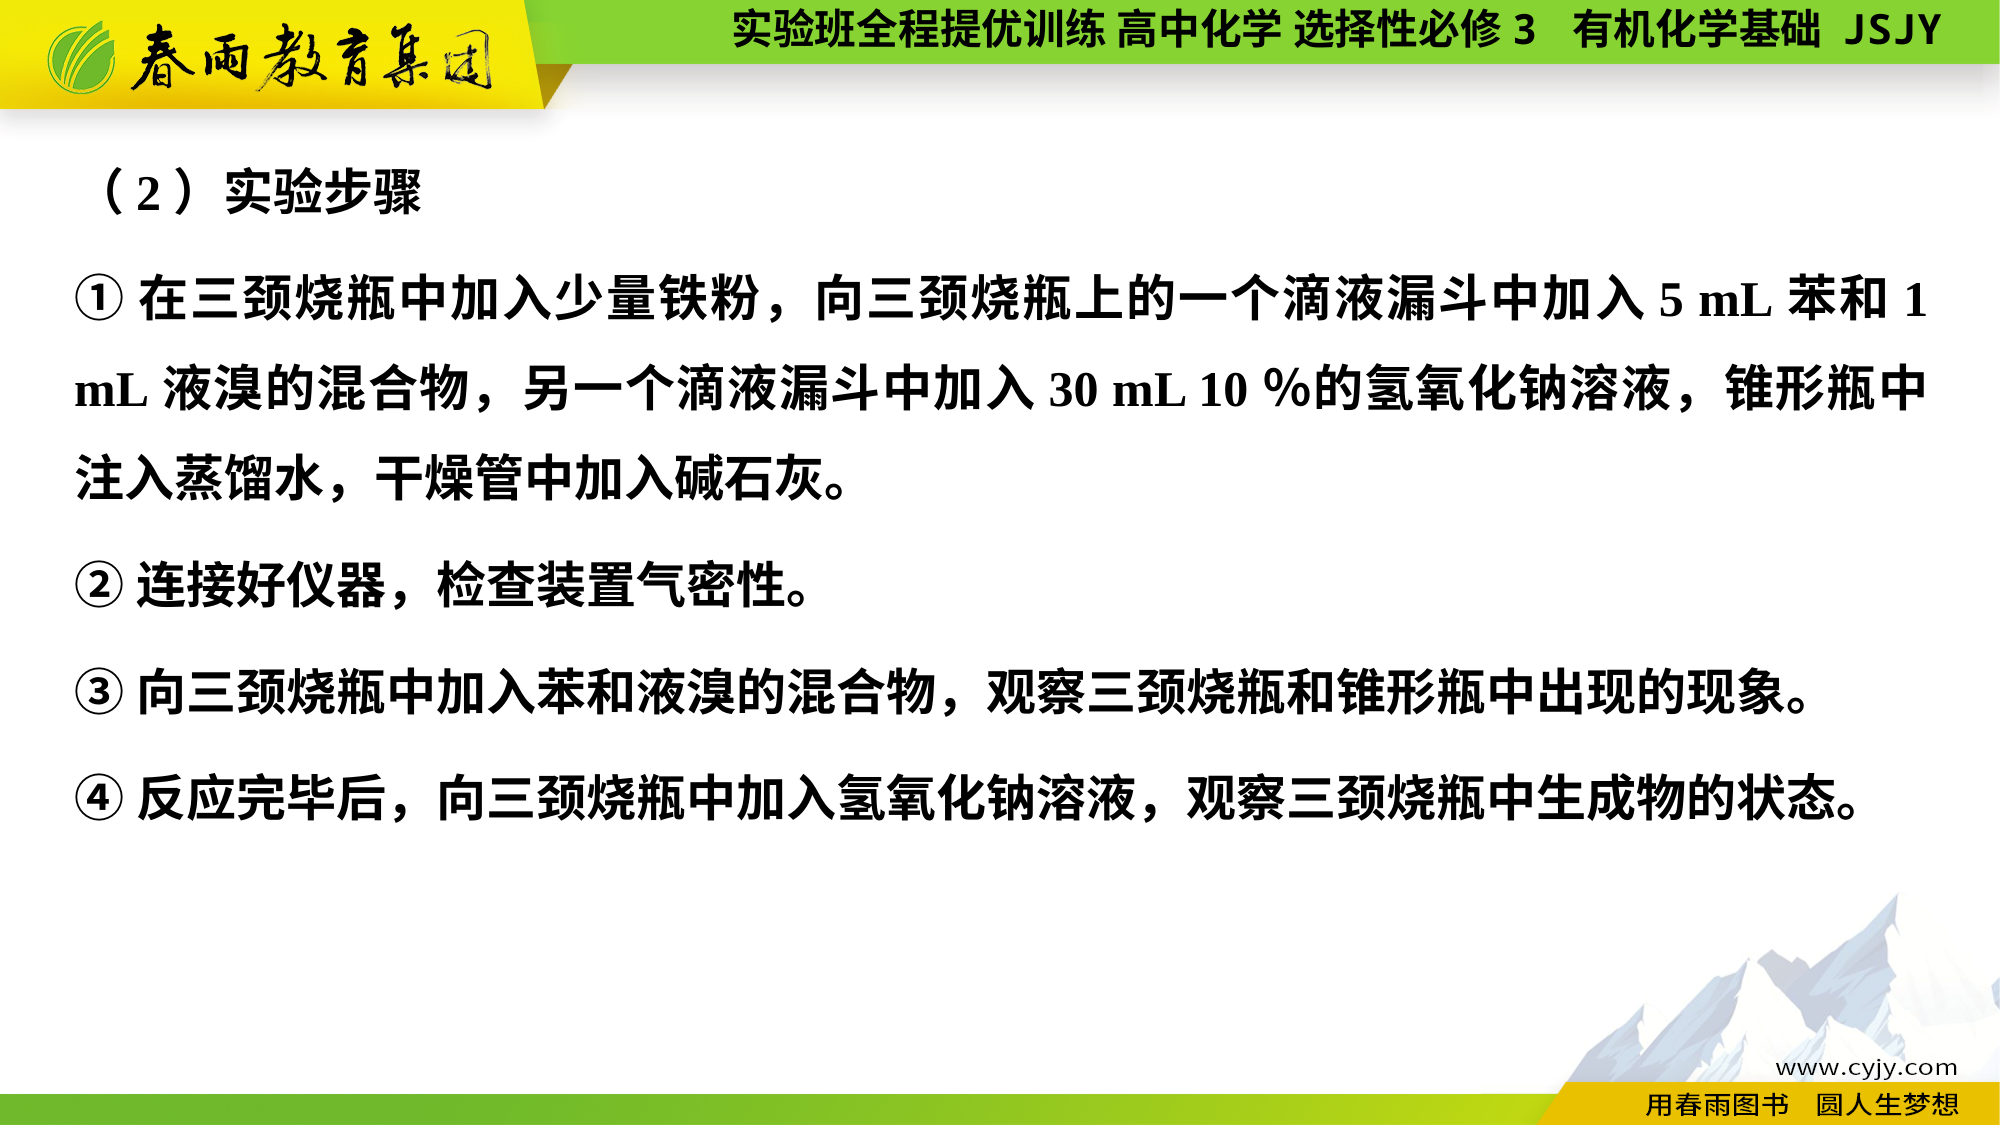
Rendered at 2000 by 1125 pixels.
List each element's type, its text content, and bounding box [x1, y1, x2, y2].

picture [0, 0, 2000, 1125]
list （2）实验步骤 ①在三颈烧瓶中加入少量铁粉，向三颈烧瓶上的一个滴液漏斗中加入5 mL苯和1 mL液溴的混合物，另一个滴液漏斗中加入30 mL 10％的氢氧化钠溶液，锥形瓶中注入蒸馏水，干燥管中加入碱石灰。 ②连接好仪器，检查装置气密性。 ③向三颈烧瓶中加入苯和液溴的混合物，观察三颈烧瓶和锥形瓶中出现的现象。 ④反应完毕后，向三颈烧瓶中加入氢氧化钠溶液，观察三颈烧瓶中生成物的状态。 [59, 122, 1944, 830]
